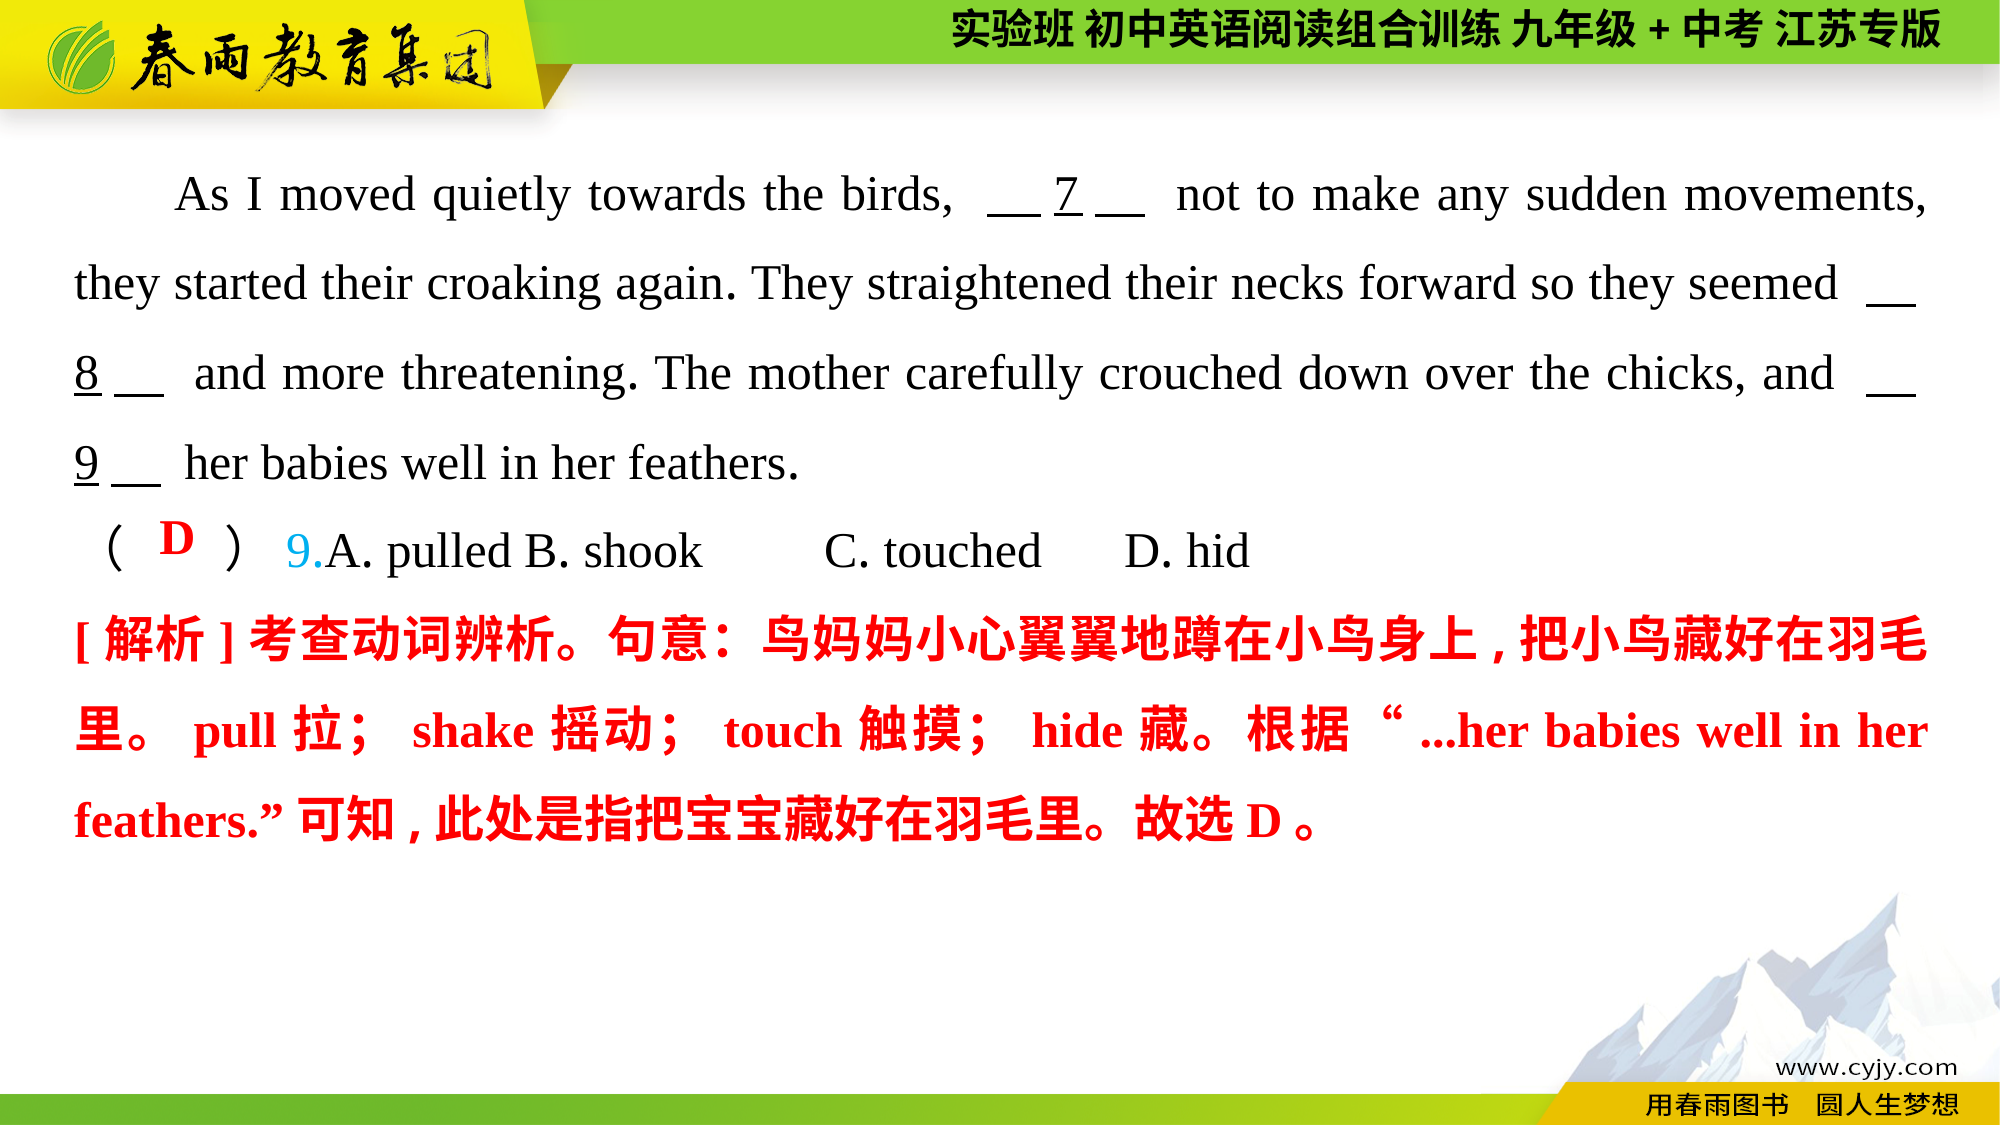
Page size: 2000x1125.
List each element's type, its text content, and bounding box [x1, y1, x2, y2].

picture [0, 0, 2000, 1125]
text_box D [131, 497, 211, 569]
text_box （ ）9.A. pulled B. shook C. touched D. hid [59, 479, 1944, 569]
text_box [解析]考查动词辨析。句意：鸟妈妈小心翼翼地蹲在小鸟身上,把小鸟藏好在羽毛里。pull拉；shake摇动；touch触摸；hide藏。根据“...her babies well in her feathers.”可知,此处是指把宝宝藏好在羽毛里。故选D。 [59, 569, 1944, 855]
list As I moved quietly towards the birds, 7 not to make any sudden movements, they started their croaking again. They straightened their necks forward so they seemed 8 and more threatening. The mother carefully crouched down over the chicks, and 9 her babies well in her feathers. [59, 122, 1944, 479]
